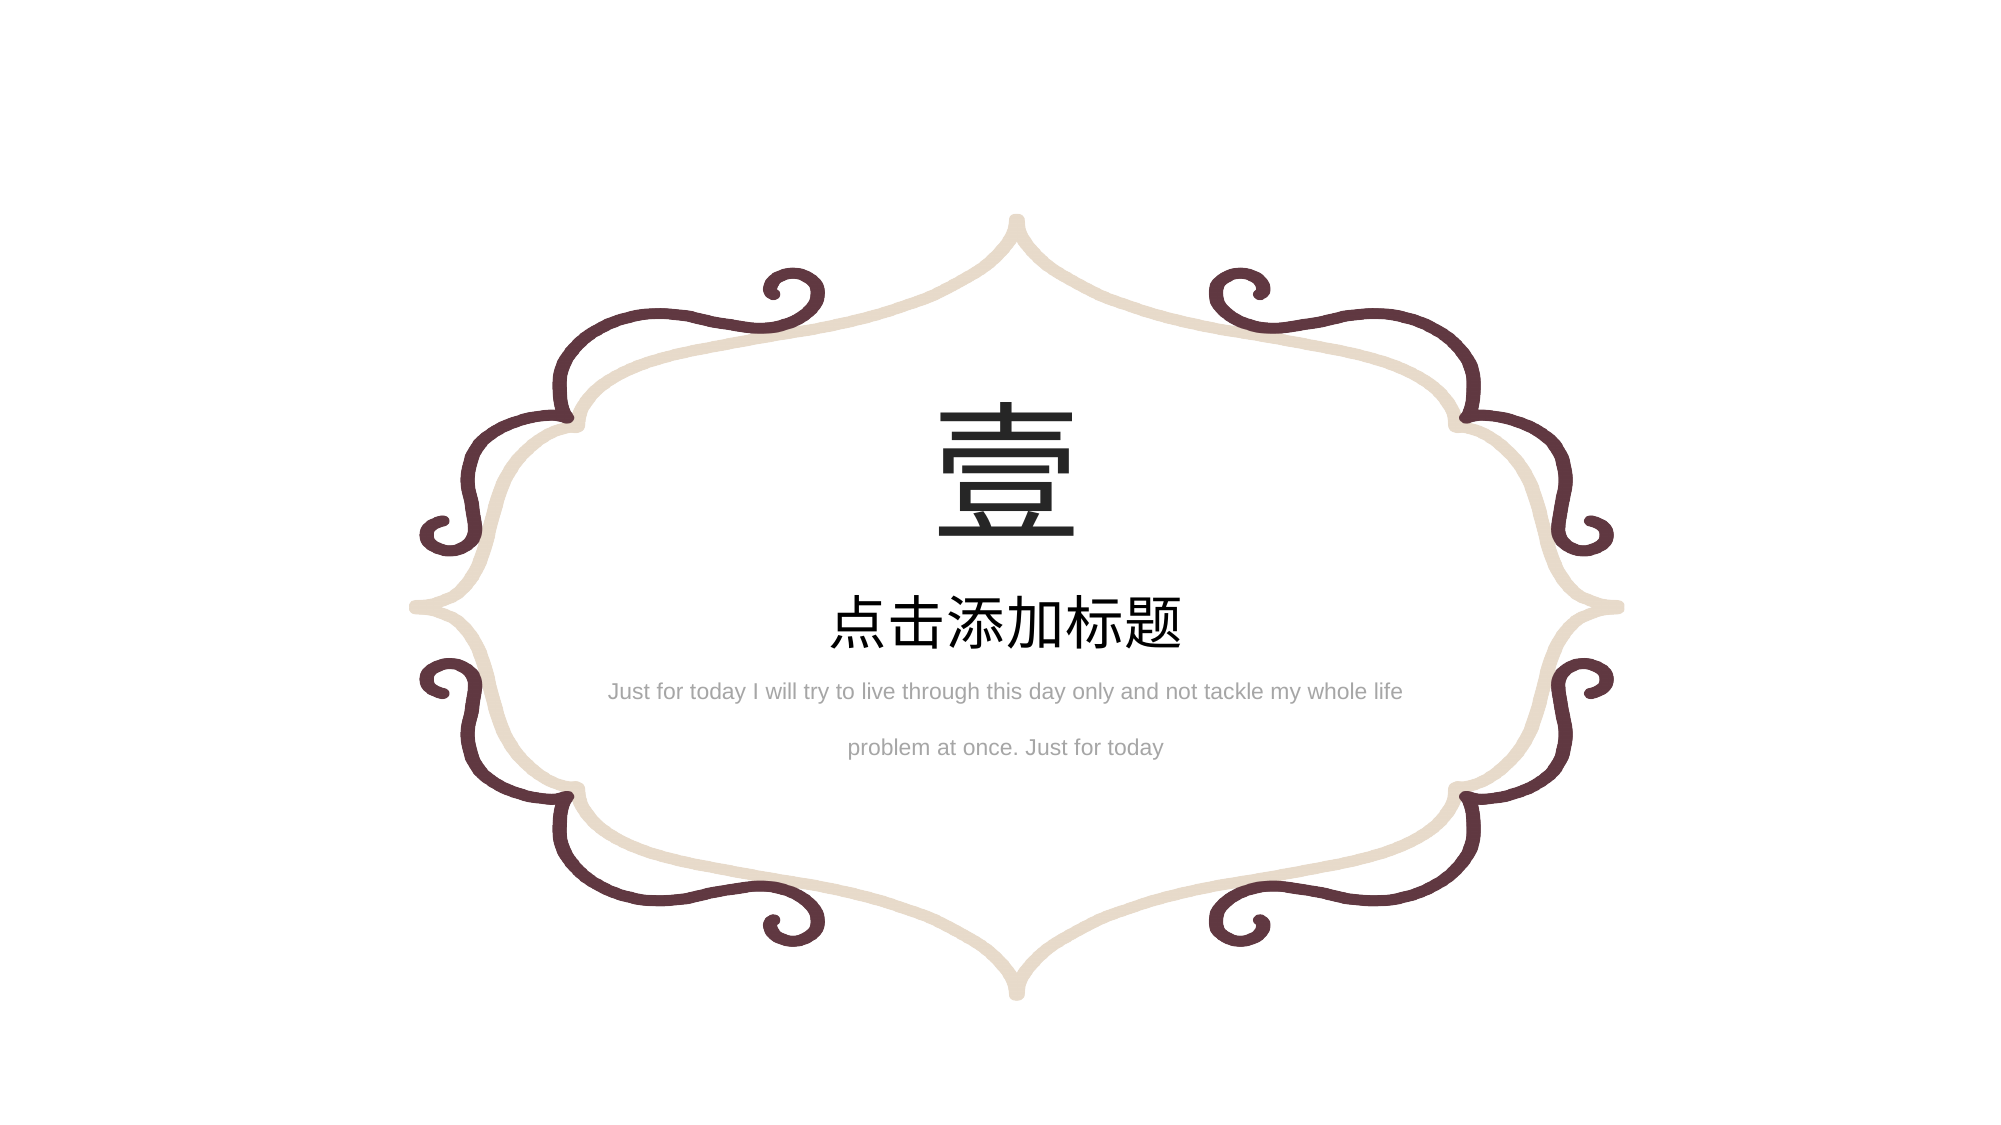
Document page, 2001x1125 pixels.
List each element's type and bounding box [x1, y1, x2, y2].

picture [288, 170, 1724, 1068]
text_box [499, 370, 1513, 760]
